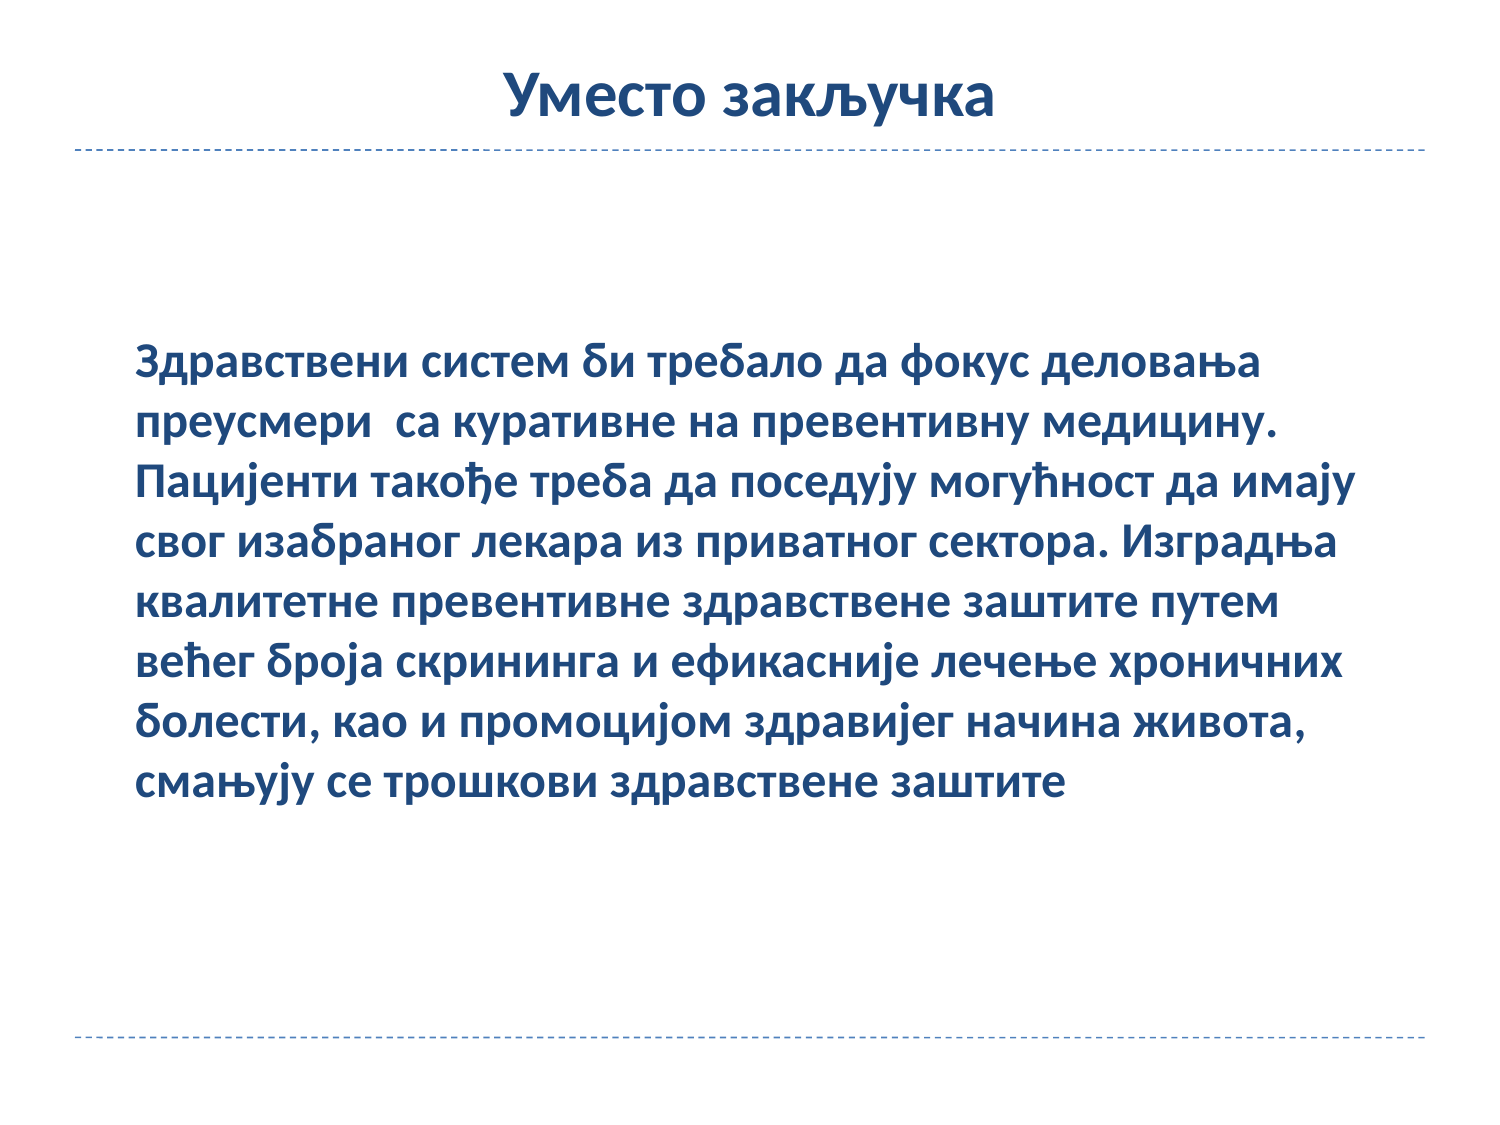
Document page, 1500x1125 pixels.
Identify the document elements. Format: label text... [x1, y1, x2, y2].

list Здравствени систем би требало да фокус деловања преусмери са куративне на превентивну медицину. Пацијенти такође треба да поседују могућност да имају свог изабраног лекара из приватног сектора. Изградња квалитетне превентивне здравствене заштите путем већег броја скрининга и ефикасније лечење хроничних болести, као и промоцијом здравијег начина живота, смањују се трошкови здравствене заштите [74, 174, 1426, 1038]
title Уместо закључка [74, 12, 1426, 138]
